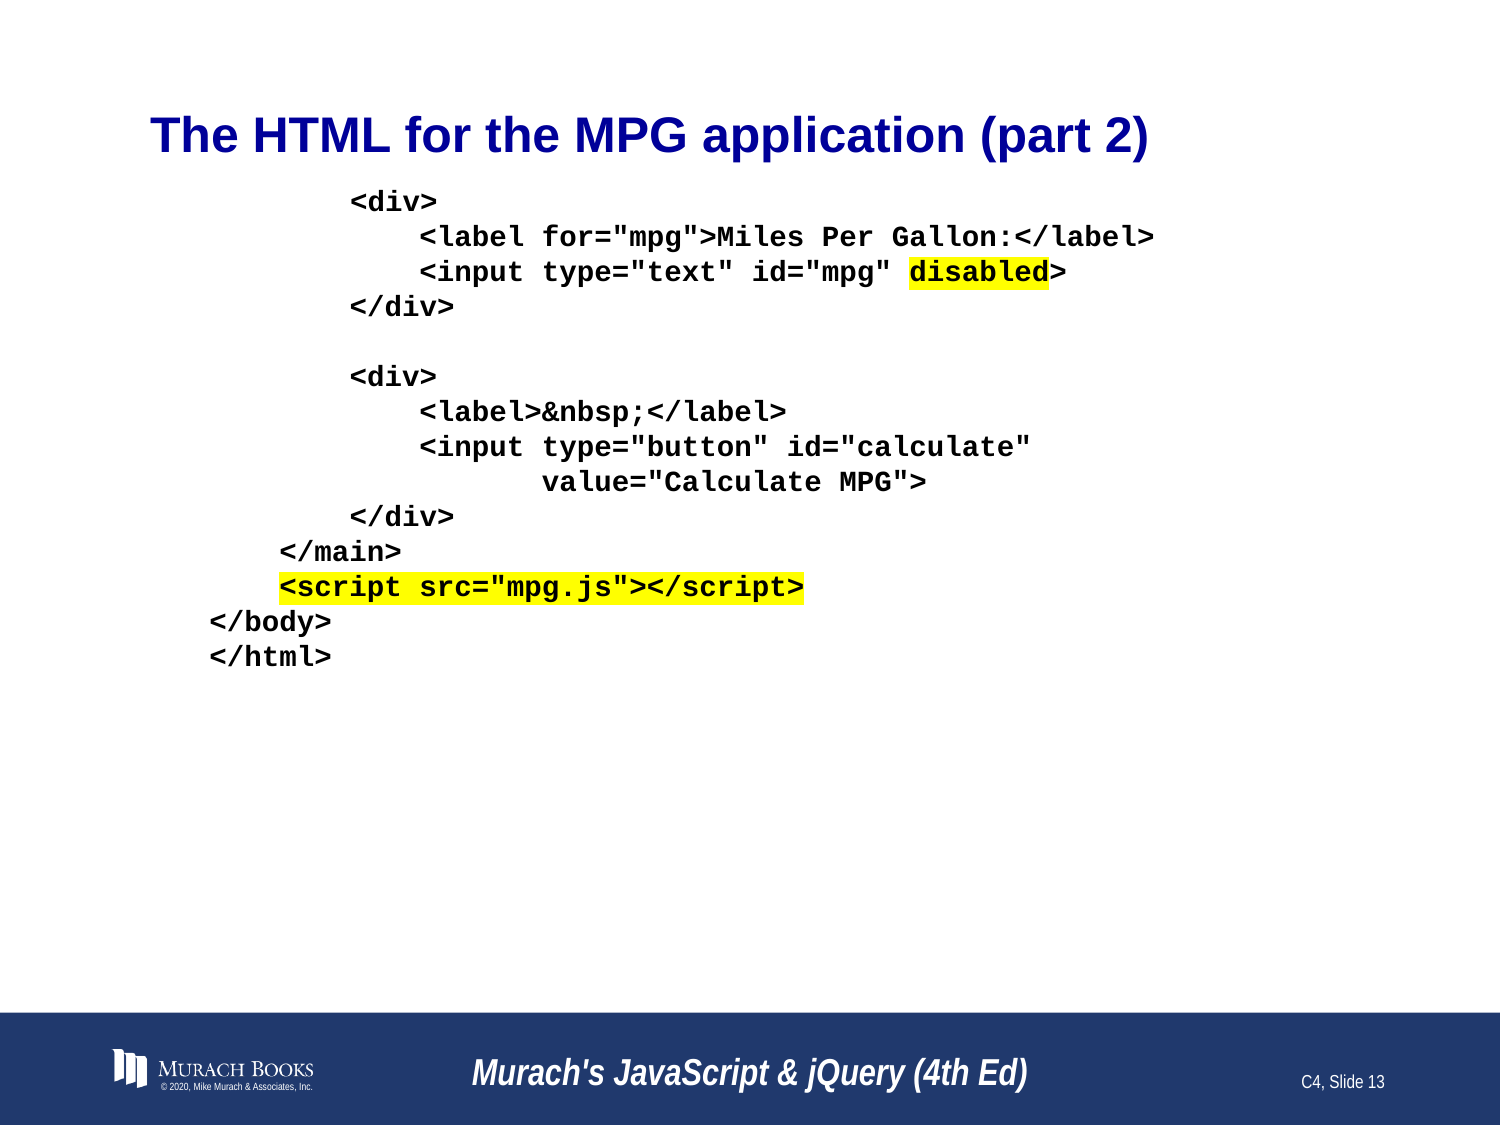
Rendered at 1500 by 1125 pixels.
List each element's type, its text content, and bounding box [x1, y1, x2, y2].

footer © 2020, Mike Murach & Associates, Inc. [12, 1025, 463, 1100]
list <div> <label for="mpg">Miles Per Gallon:</label> <input type="text" id="mpg" disabled> </div> <div> <label>&nbsp;</label> <input type="button" id="calculate" value="Calculate MPG"> </div> </main> <script src="mpg.js"></script> </body> </html> [137, 174, 1350, 975]
title The HTML for the MPG application (part 2) [150, 102, 1350, 164]
slide_number Murach's JavaScript & jQuery (4th Ed) [463, 1025, 1050, 1100]
slide_number C4, Slide 13 [1087, 1025, 1400, 1100]
